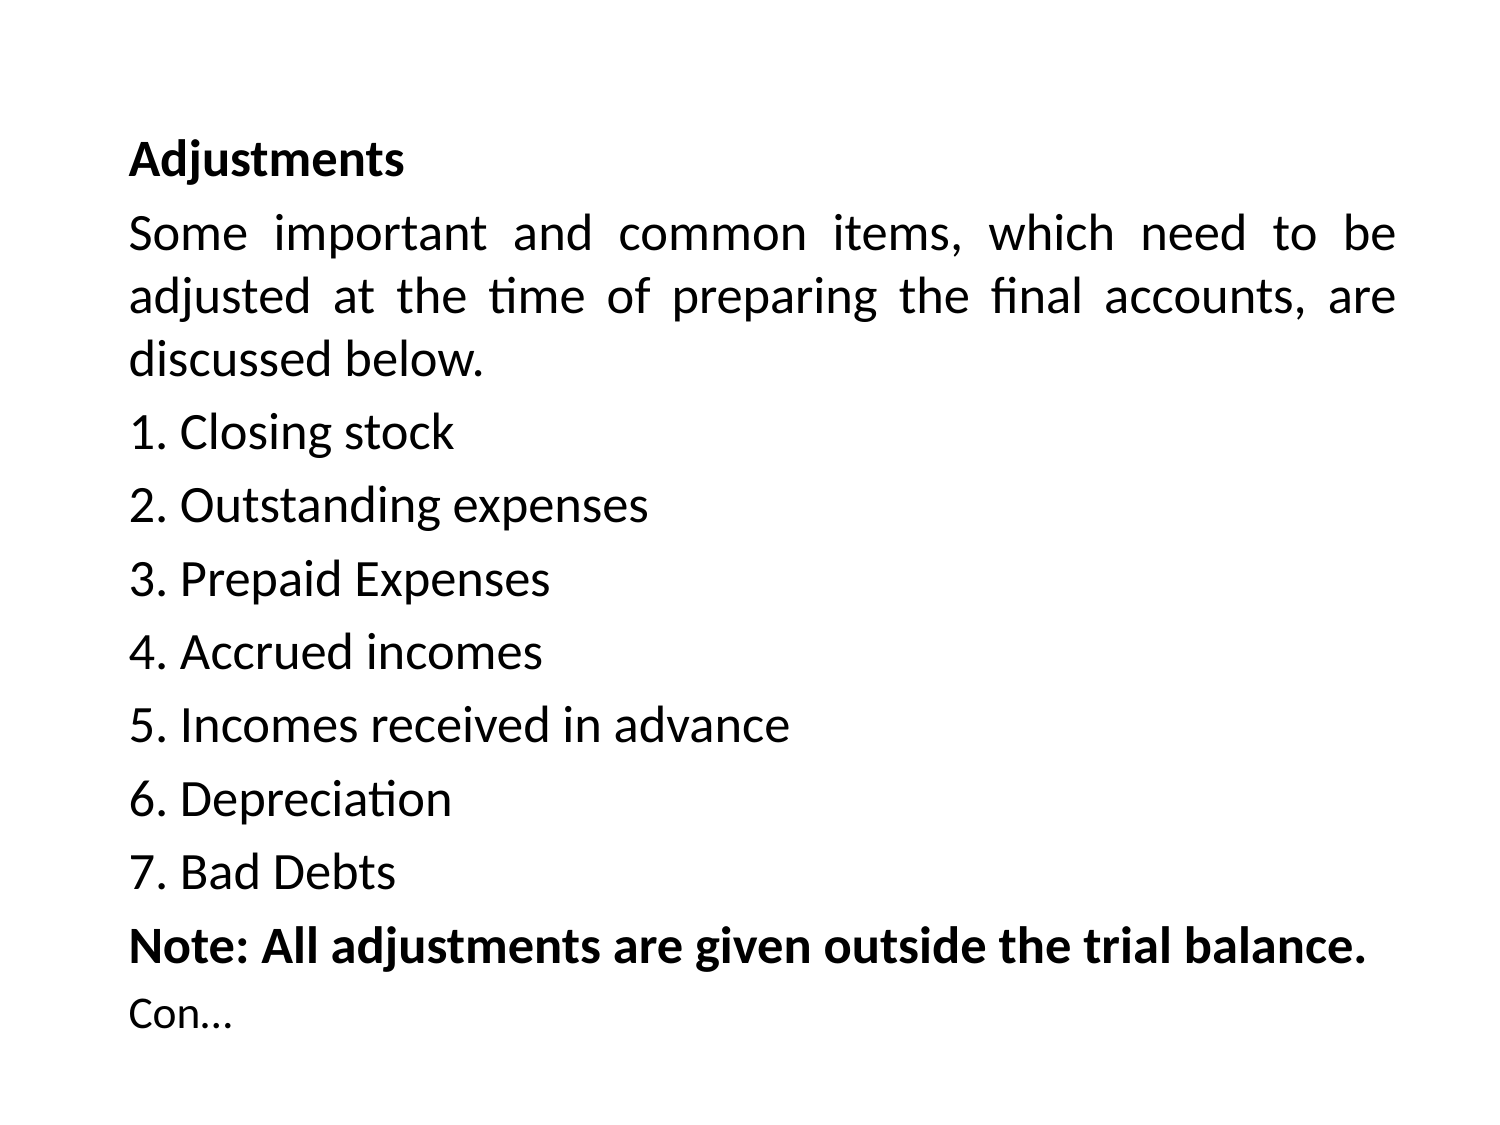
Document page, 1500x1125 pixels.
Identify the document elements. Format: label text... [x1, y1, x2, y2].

list Adjustments Some important and common items, which need to be adjusted at the time of preparing the final accounts, are discussed below. 1. Closing stock 2. Outstanding expenses 3. Prepaid Expenses 4. Accrued incomes 5. Incomes received in advance 6. Depreciation 7. Bad Debts Note: All adjustments are given outside the trial balance. Con… [62, 112, 1413, 1063]
